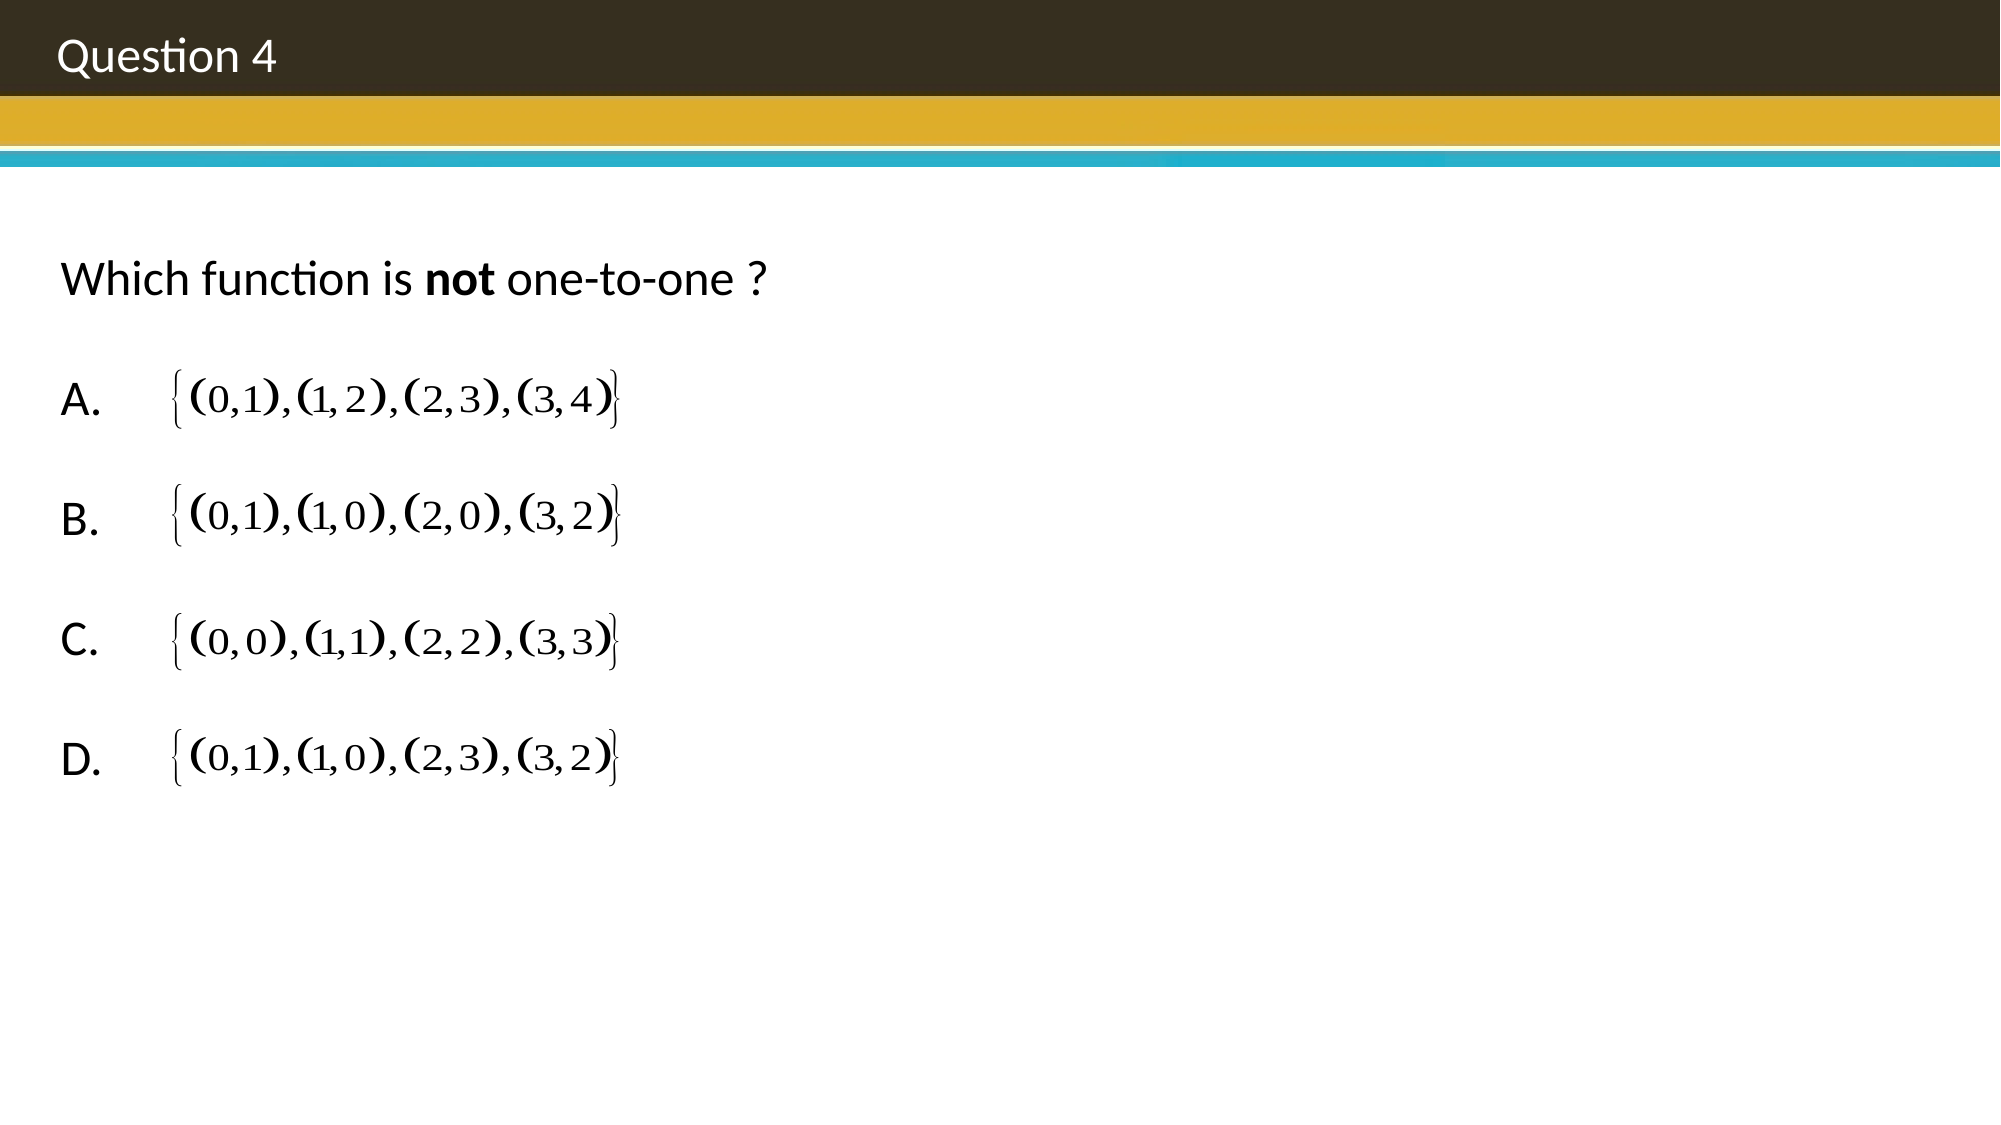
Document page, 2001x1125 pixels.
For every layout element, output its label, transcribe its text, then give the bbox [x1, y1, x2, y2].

picture [0, 0, 2000, 167]
picture [166, 369, 635, 435]
picture [166, 729, 635, 793]
text_box Which function is not one-to-one ? A. B. C. D. [45, 238, 1943, 794]
text_box Question 4 [41, 14, 293, 90]
picture [166, 613, 635, 677]
picture [166, 484, 635, 554]
